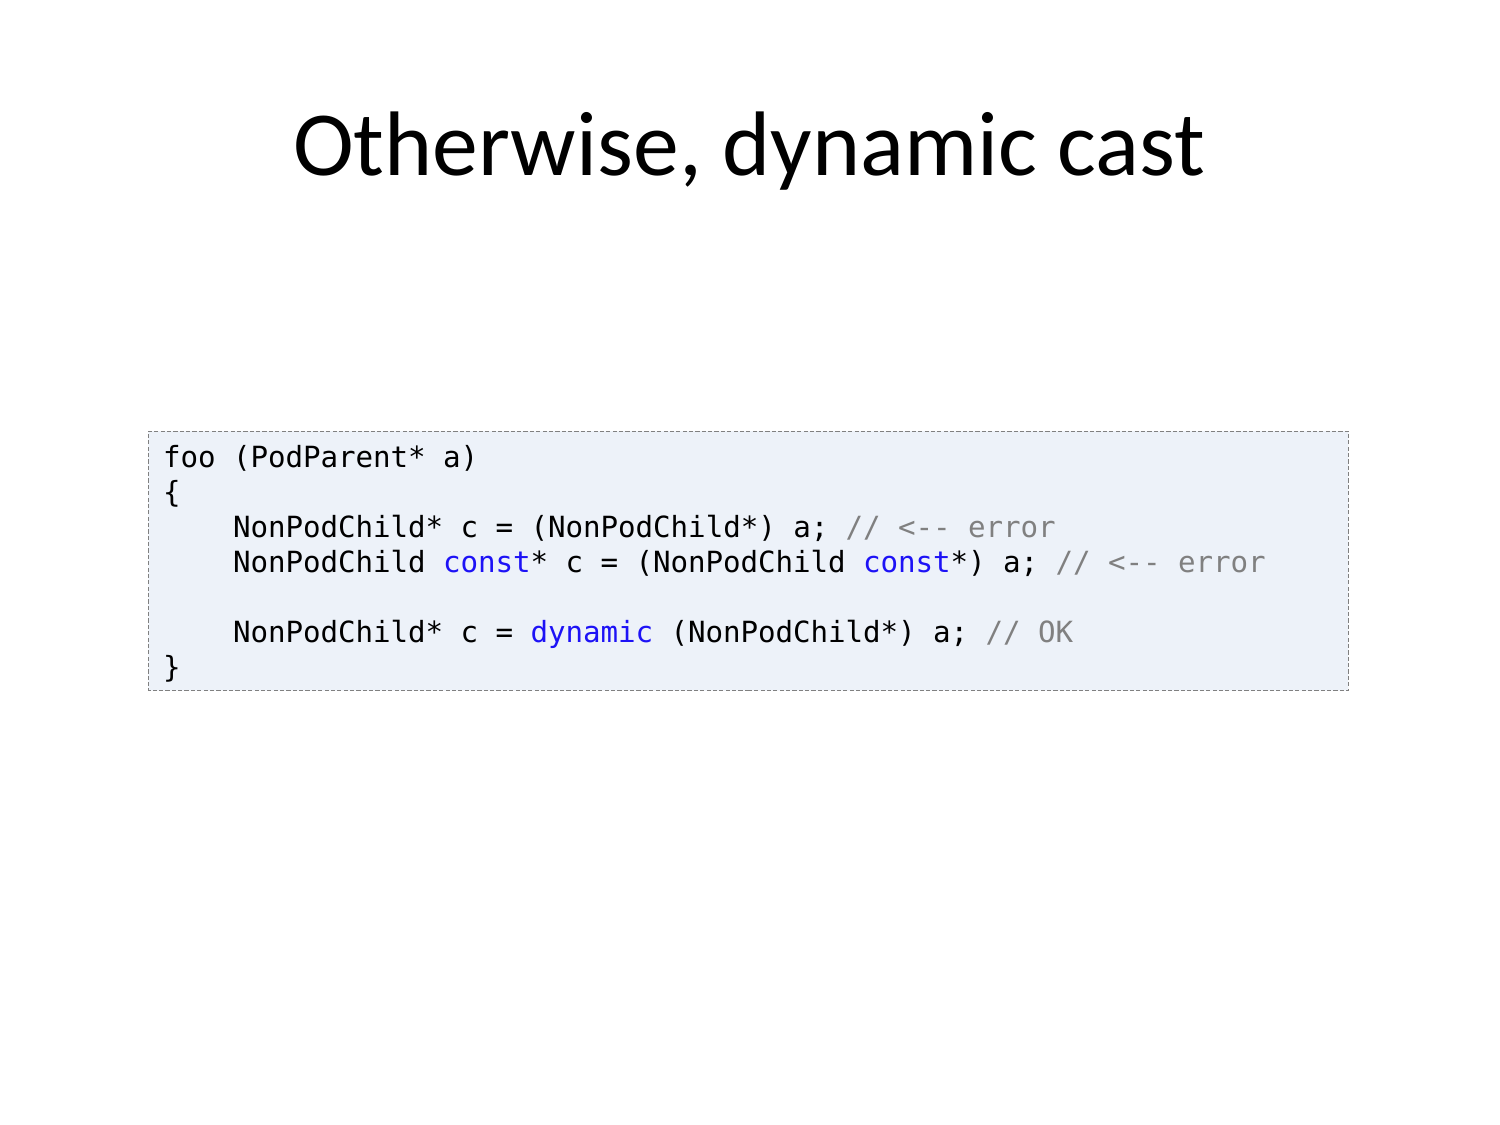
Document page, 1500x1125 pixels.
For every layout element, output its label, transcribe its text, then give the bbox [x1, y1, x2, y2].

text_box foo (PodParent* a) { NonPodChild* c = (NonPodChild*) a; // <-- error NonPodChild const* c = (NonPodChild const*) a; // <-- error NonPodChild* c = dynamic (NonPodChild*) a; // OK } [148, 431, 1349, 691]
title Otherwise, dynamic cast [75, 45, 1425, 233]
